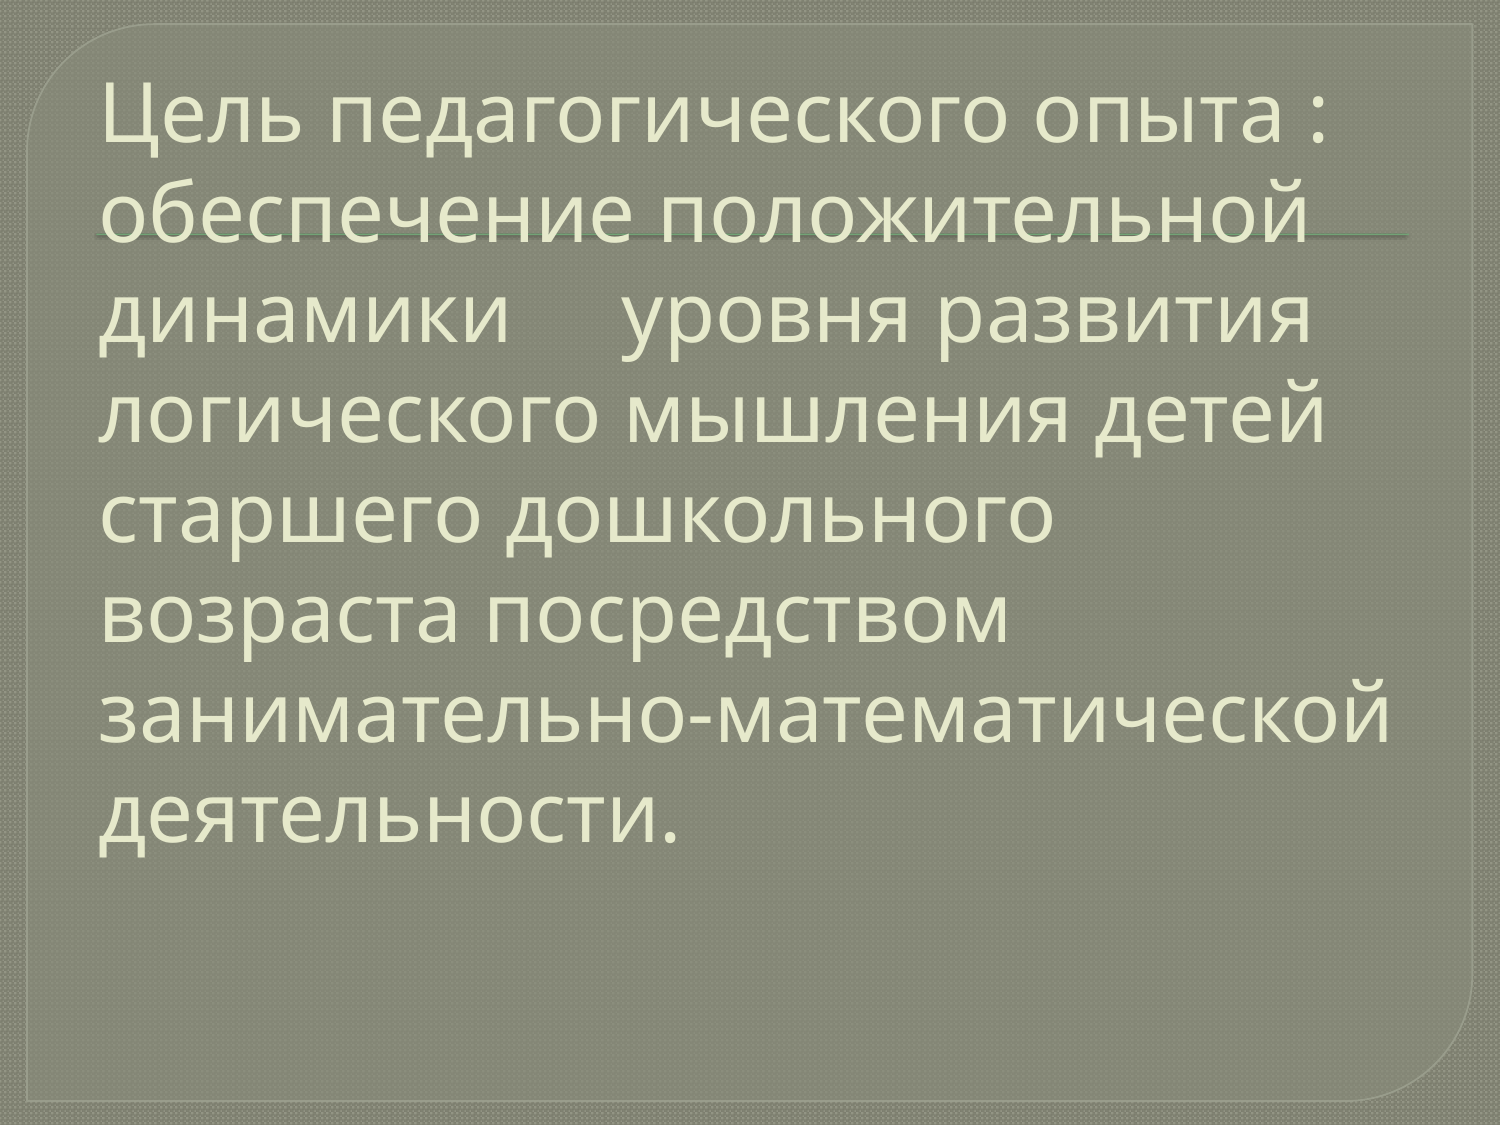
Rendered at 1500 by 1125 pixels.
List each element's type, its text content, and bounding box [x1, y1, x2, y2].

title Цель педагогического опыта : обеспечение положительной динамики уровня развития логического мышления детей старшего дошкольного возраста посредством занимательно-математической деятельности. [75, 292, 1425, 1067]
